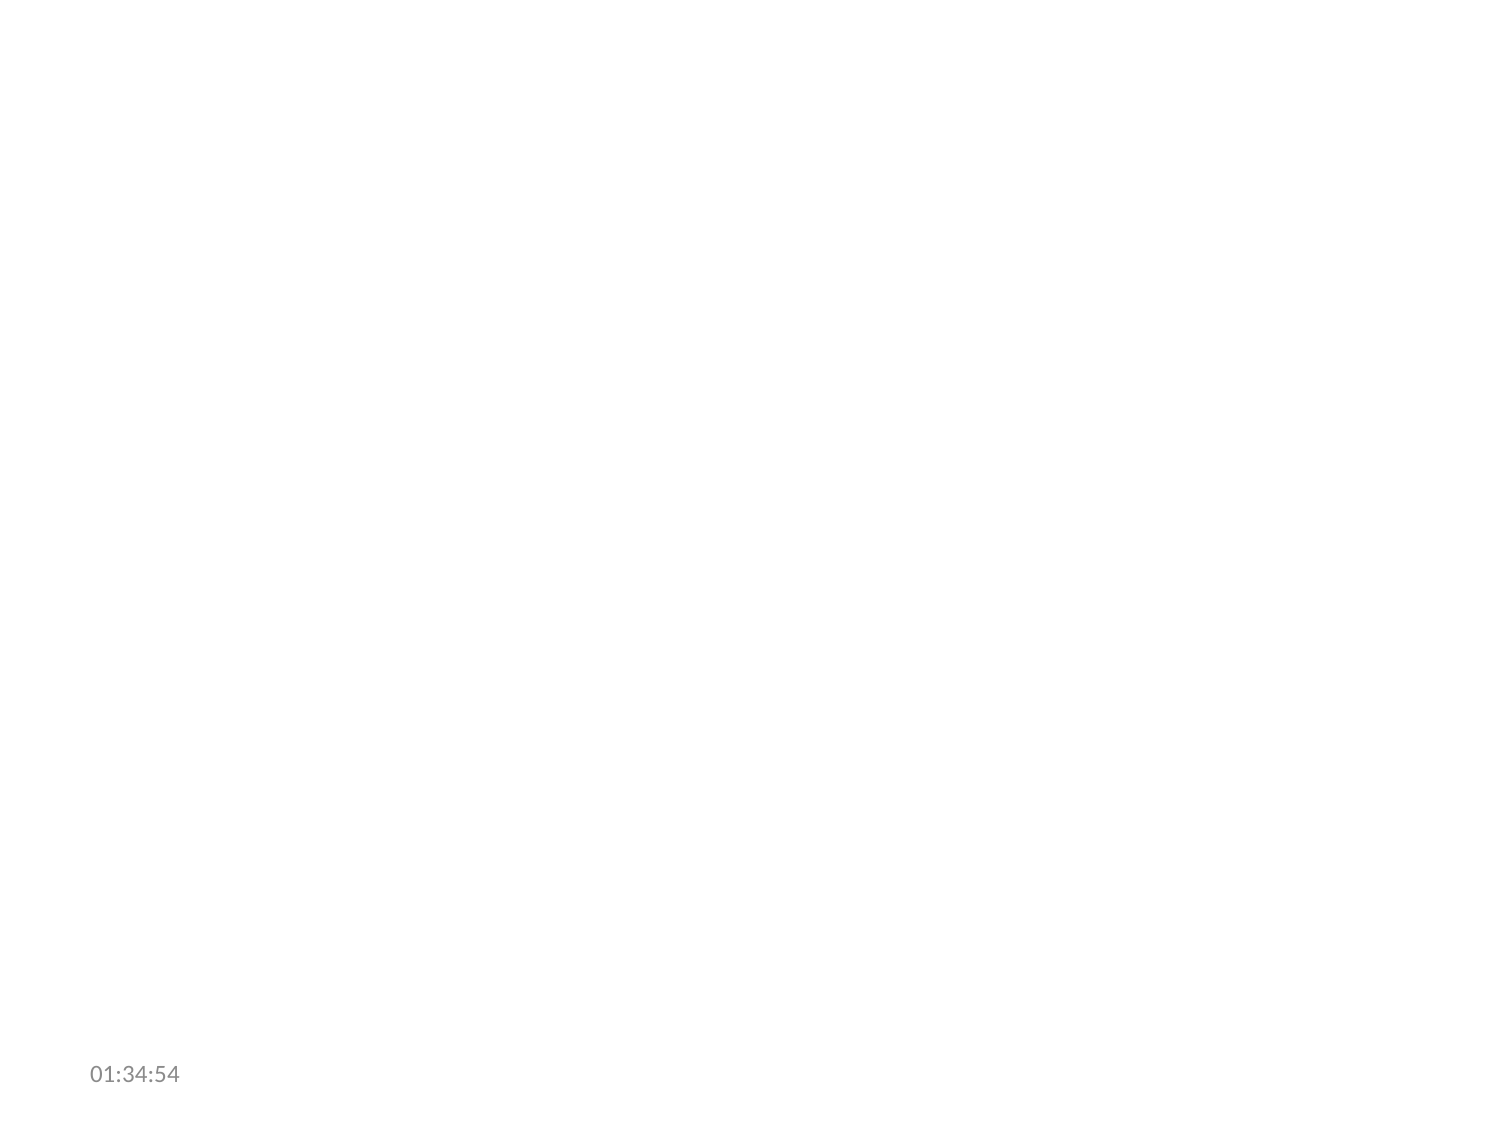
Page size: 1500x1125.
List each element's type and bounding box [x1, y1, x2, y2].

slide_number [75, 1042, 425, 1103]
